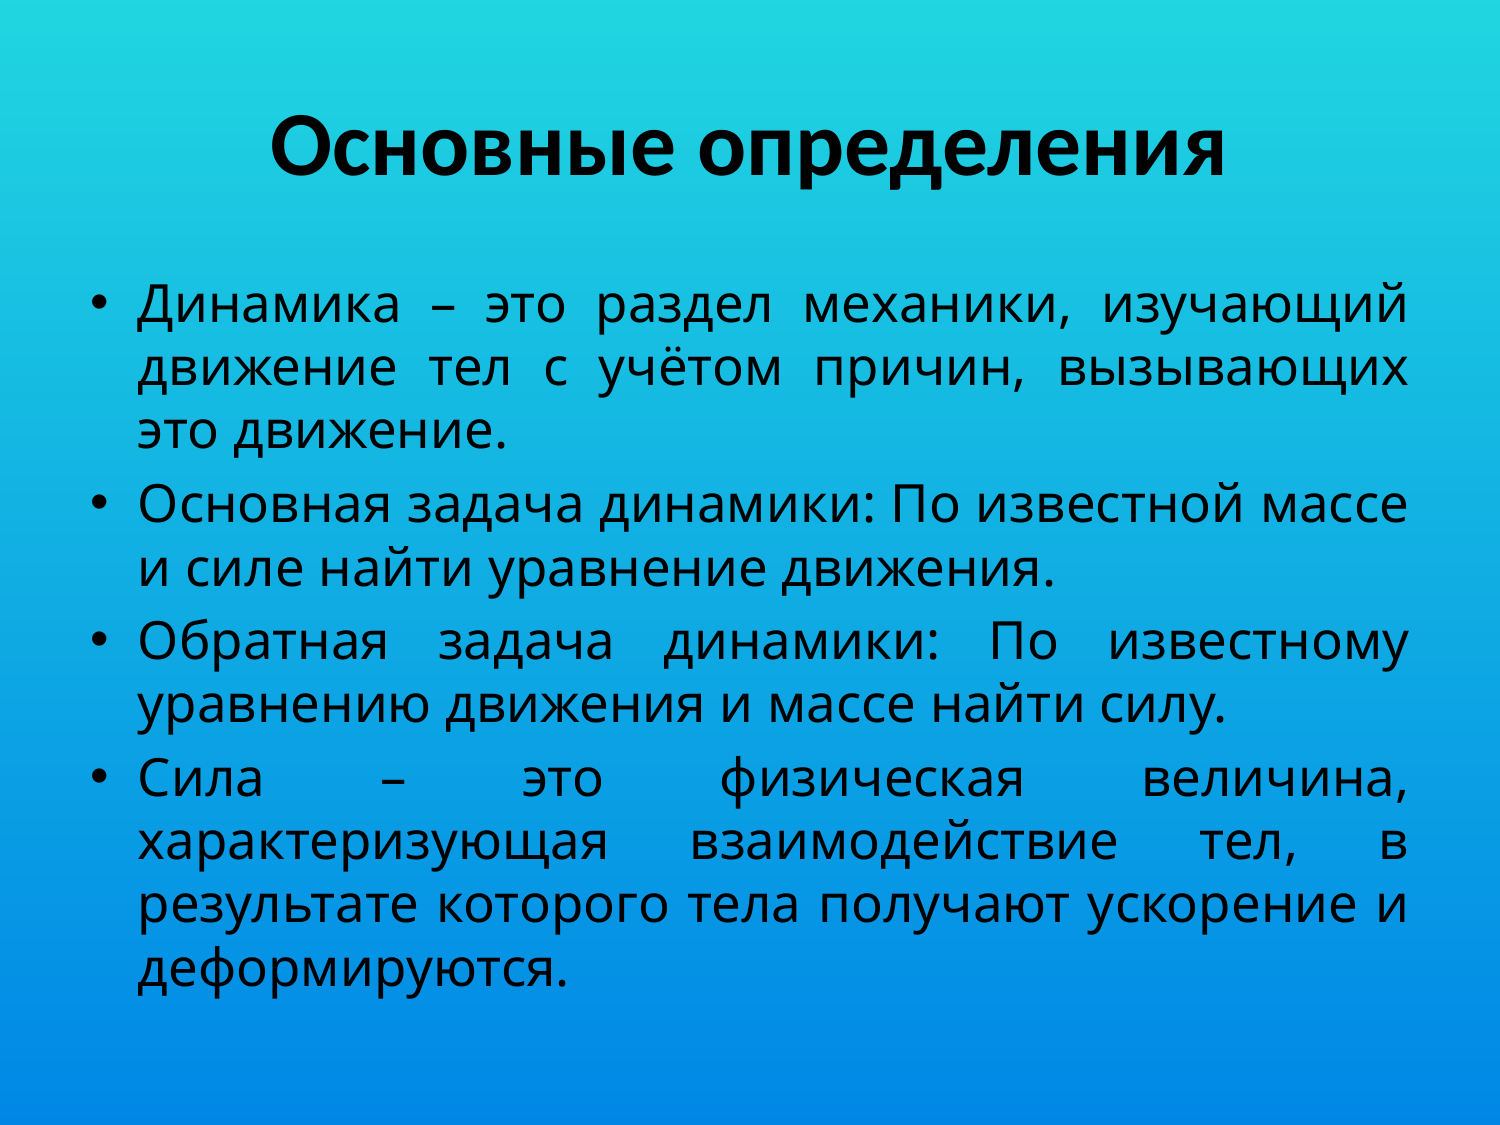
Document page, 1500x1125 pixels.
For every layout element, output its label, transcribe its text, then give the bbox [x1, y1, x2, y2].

title Основные определения [75, 45, 1425, 233]
list Динамика – это раздел механики, изучающий движение тел с учётом причин, вызывающих это движение. Основная задача динамики: По известной массе и силе найти уравнение движения. Обратная задача динамики: По известному уравнению движения и массе найти силу. Сила – это физическая величина, характеризующая взаимодействие тел, в результате которого тела получают ускорение и деформируются. [75, 262, 1425, 1005]
